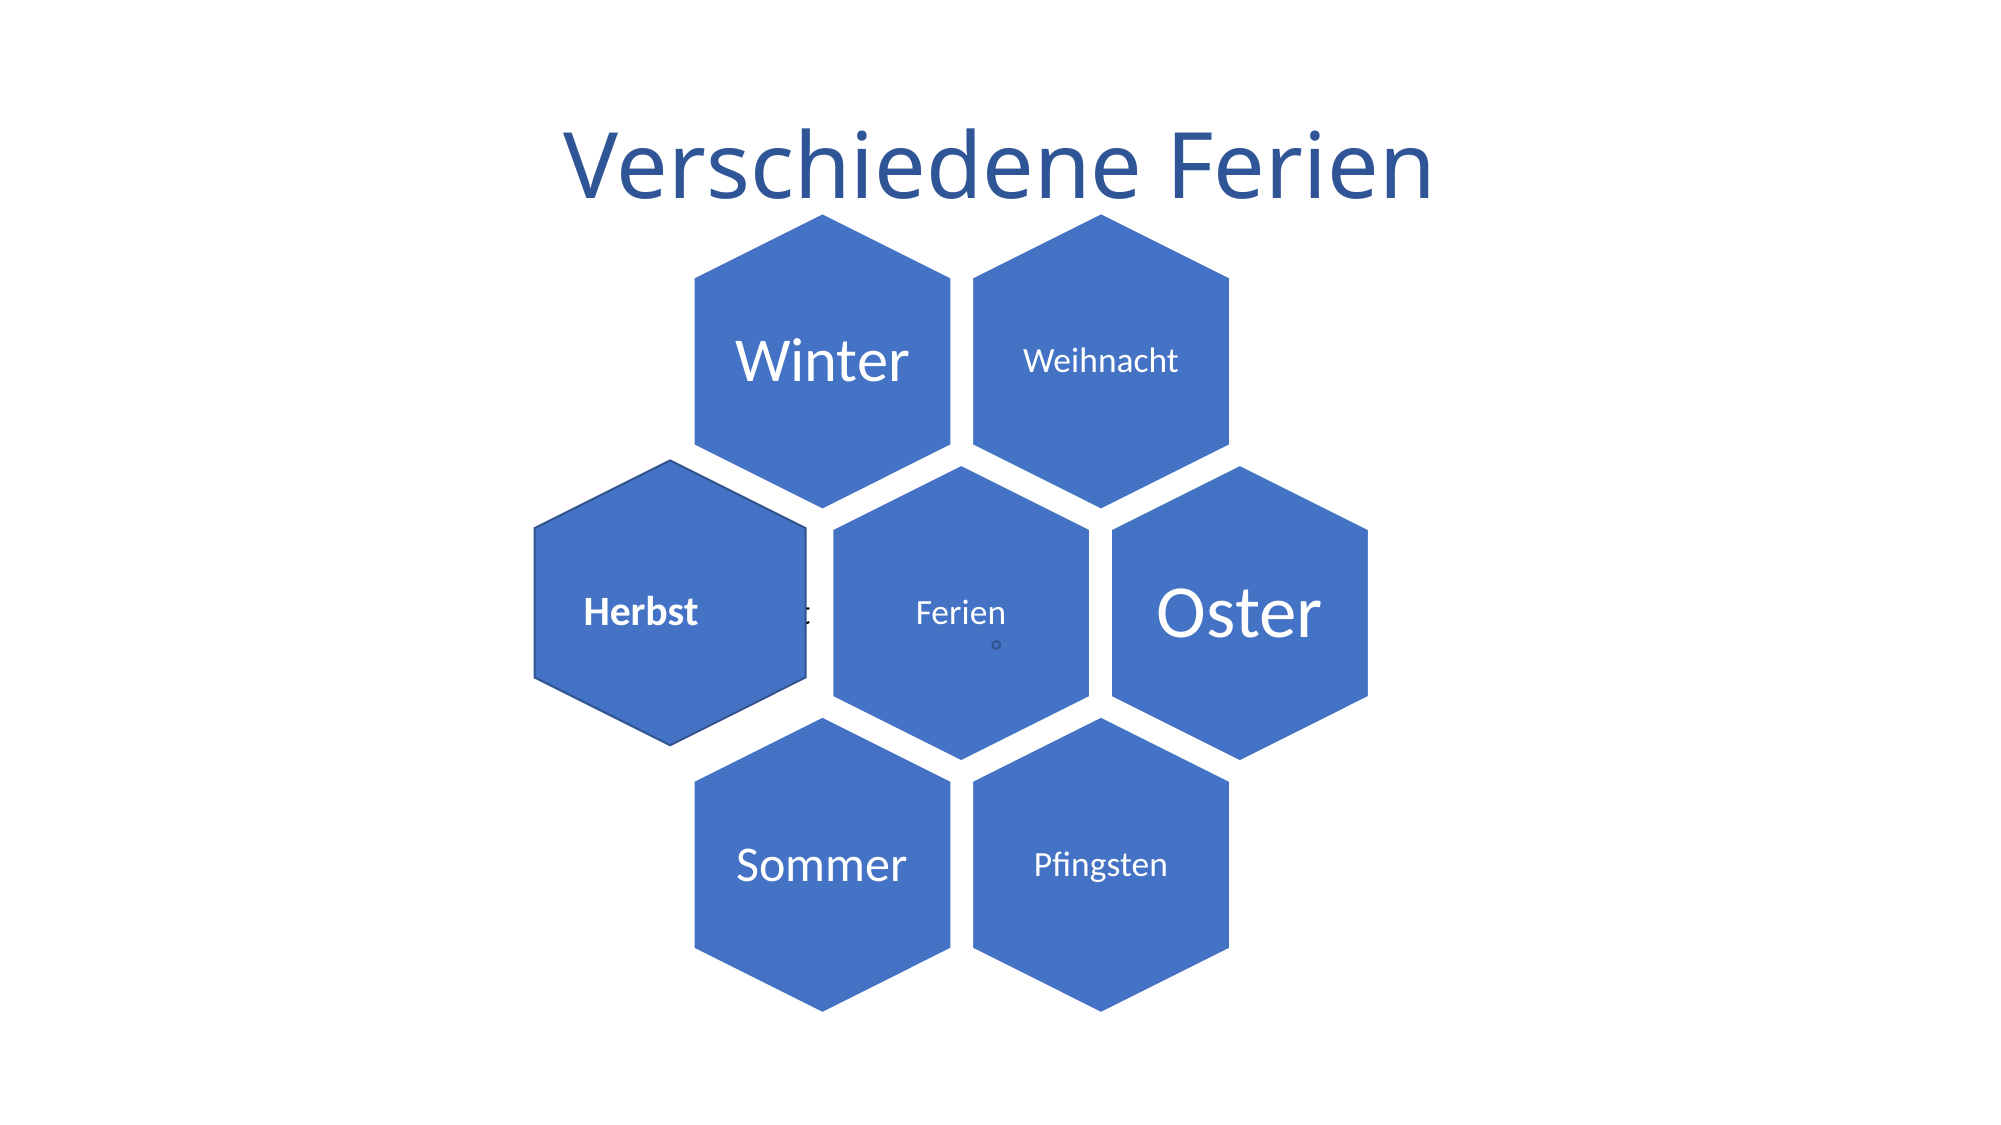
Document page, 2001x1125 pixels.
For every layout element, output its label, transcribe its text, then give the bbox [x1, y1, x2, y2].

title Verschiedene Ferien [137, 59, 1863, 213]
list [137, 213, 1933, 1014]
